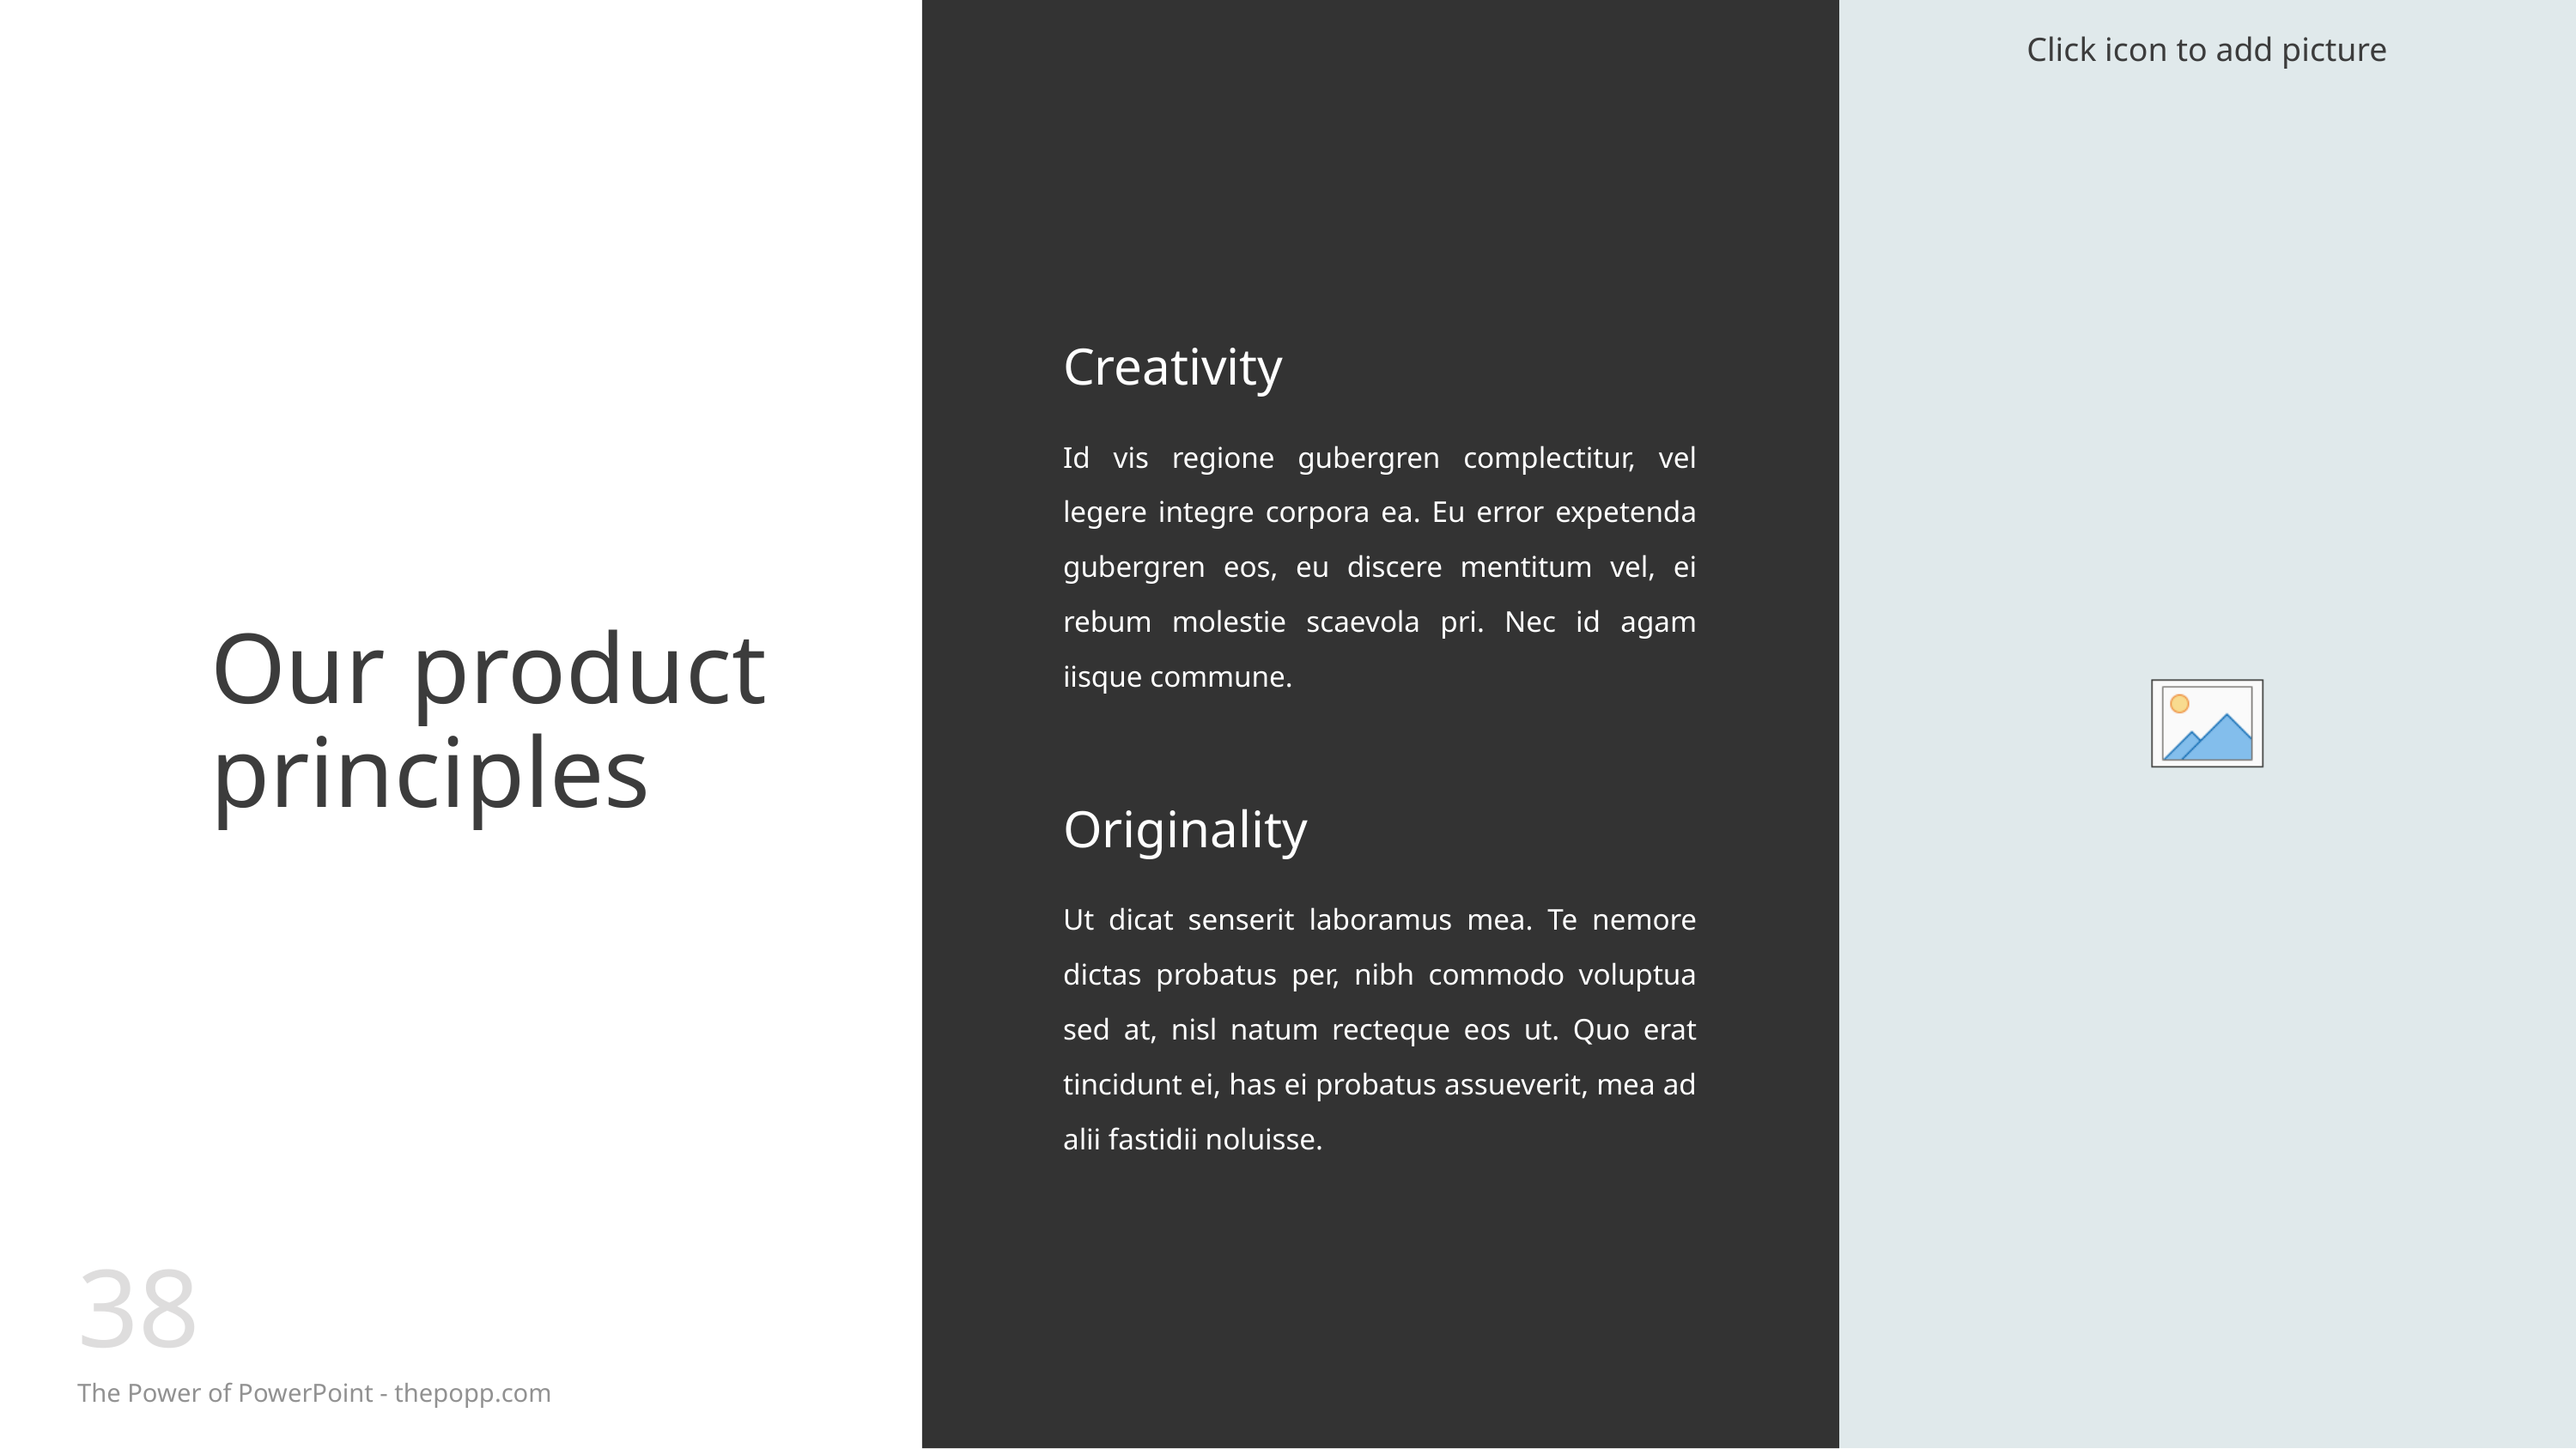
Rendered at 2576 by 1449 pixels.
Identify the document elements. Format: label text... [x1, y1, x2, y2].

footer The Power of PowerPoint - thepopp.com [64, 1354, 922, 1432]
list Creativity [1050, 310, 1711, 402]
picture [1838, 0, 2576, 1449]
list Id vis regione gubergren complectitur, vel legere integre corpora ea. Eu error expetenda gubergren eos, eu discere mentitum vel, ei rebum molestie scaevola pri. Nec id agam iisque commune. [1050, 412, 1711, 718]
slide_number 38 [64, 1250, 237, 1393]
list Ut dicat senserit laboramus mea. Te nemore dictas probatus per, nibh commodo voluptua sed at, nisl natum recteque eos ut. Quo erat tincidunt ei, has ei probatus assueverit, mea ad alii fastidii noluisse. [1050, 875, 1711, 1181]
title Our product principles [197, 512, 835, 937]
list Originality [1050, 773, 1711, 864]
